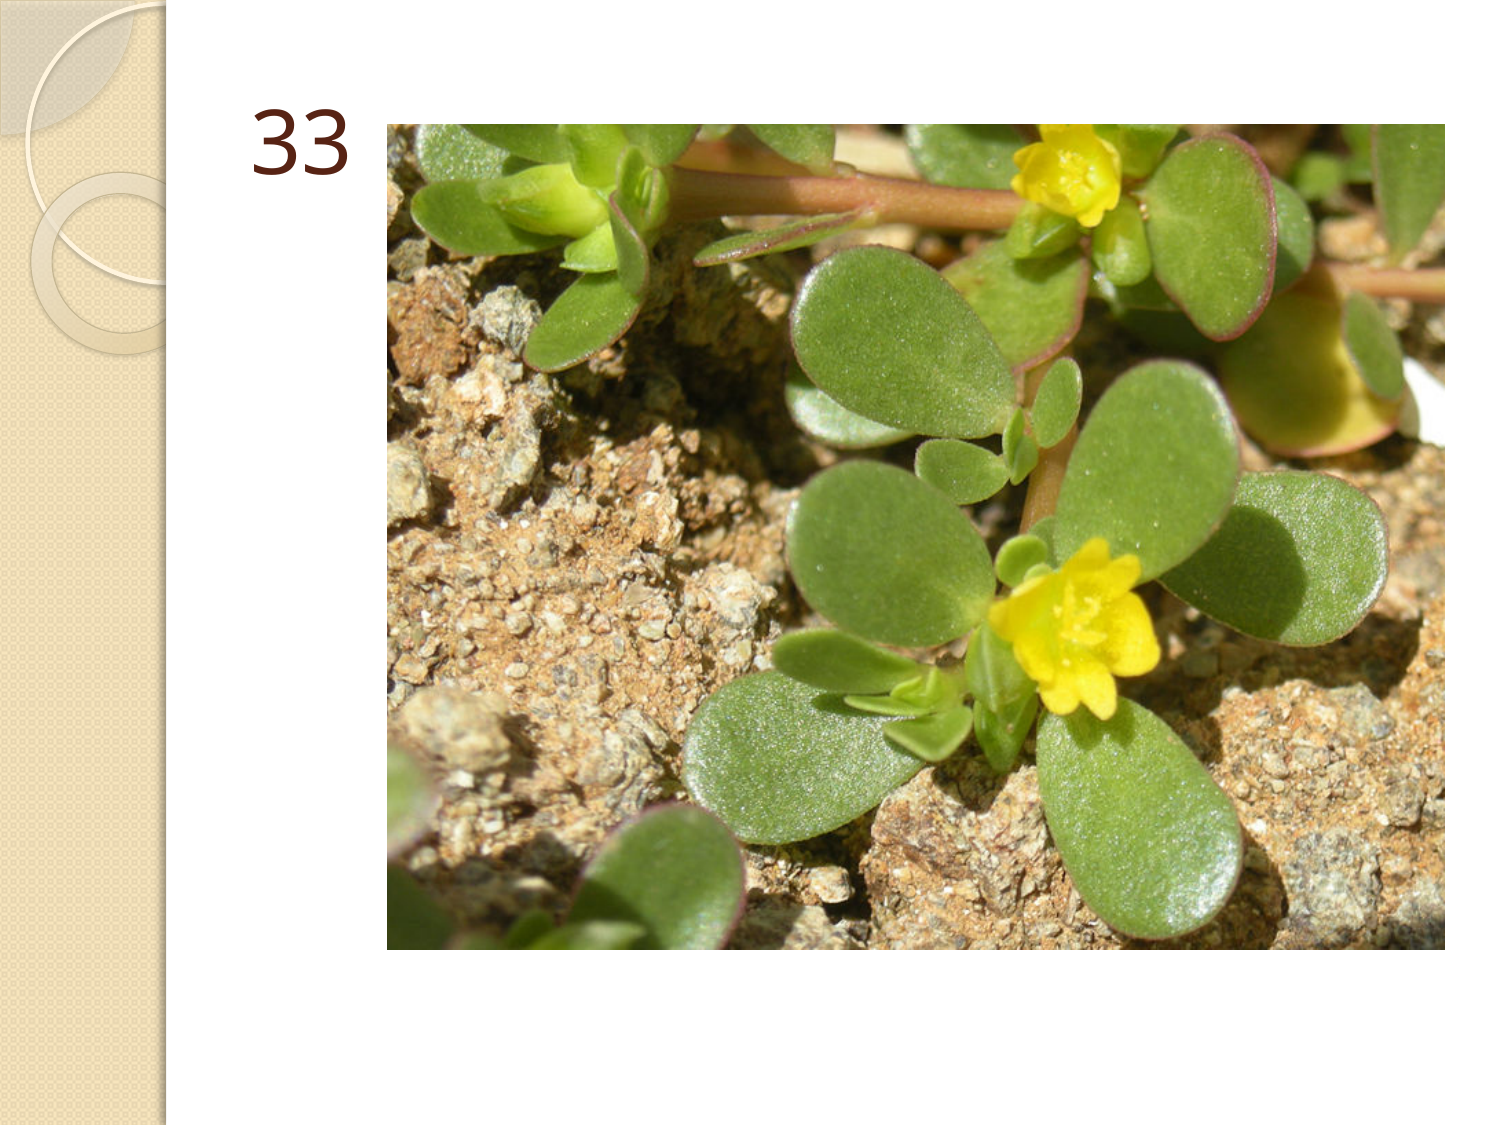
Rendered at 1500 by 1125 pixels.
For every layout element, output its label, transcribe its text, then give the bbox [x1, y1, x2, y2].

picture [387, 124, 1446, 951]
title 33 [235, 45, 1466, 233]
